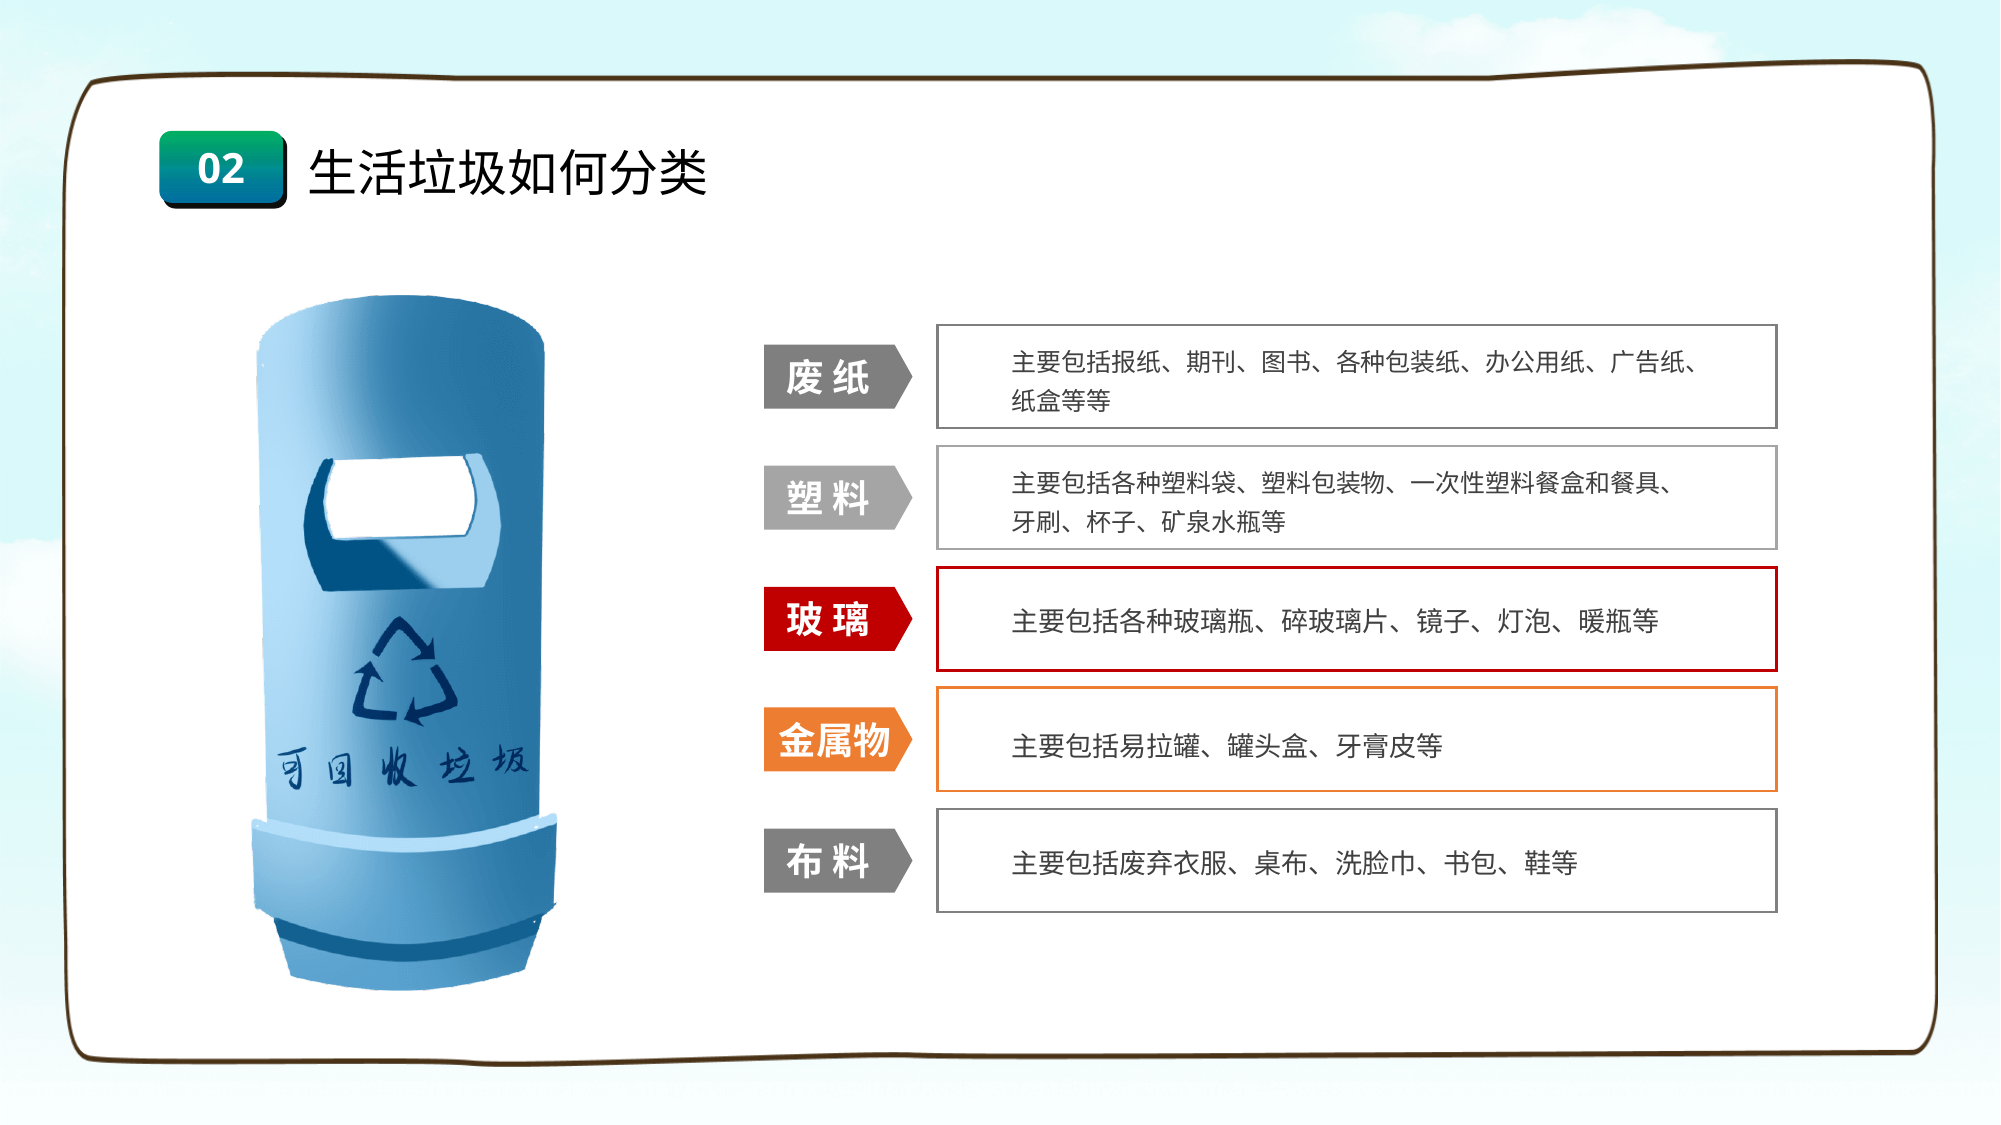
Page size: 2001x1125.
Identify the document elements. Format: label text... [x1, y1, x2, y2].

text_box [763, 464, 914, 531]
text_box 主要包括废弃衣服、桌布、洗脸巾、书包、鞋等 [999, 830, 1716, 885]
text_box 金属物 [764, 710, 906, 768]
text_box 主要包括各种塑料袋、塑料包装物、一次性塑料餐盒和餐具、牙刷、杯子、矿泉水瓶等 [999, 452, 1716, 542]
text_box [763, 827, 914, 894]
text_box [763, 585, 914, 652]
text_box [763, 343, 914, 410]
text_box 布 料 [764, 832, 893, 889]
text_box 废 纸 [764, 348, 893, 405]
text_box 生活垃圾如何分类 [293, 133, 723, 209]
text_box [937, 566, 1778, 671]
text_box 02 [159, 130, 284, 203]
text_box [937, 445, 1778, 550]
text_box 塑 料 [764, 469, 893, 526]
text_box 主要包括易拉罐、罐头盒、牙膏皮等 [999, 713, 1716, 768]
text_box 主要包括各种玻璃瓶、碎玻璃片、镜子、灯泡、暖瓶等 [999, 589, 1716, 643]
text_box [937, 324, 1778, 429]
text_box [937, 808, 1778, 913]
text_box 主要包括报纸、期刊、图书、各种包装纸、办公用纸、广告纸、纸盒等等 [999, 331, 1716, 421]
text_box [164, 137, 288, 209]
picture [0, 0, 2001, 1125]
text_box 玻 璃 [764, 590, 893, 647]
text_box [763, 706, 898, 773]
text_box [906, 725, 914, 754]
text_box [937, 687, 1778, 792]
